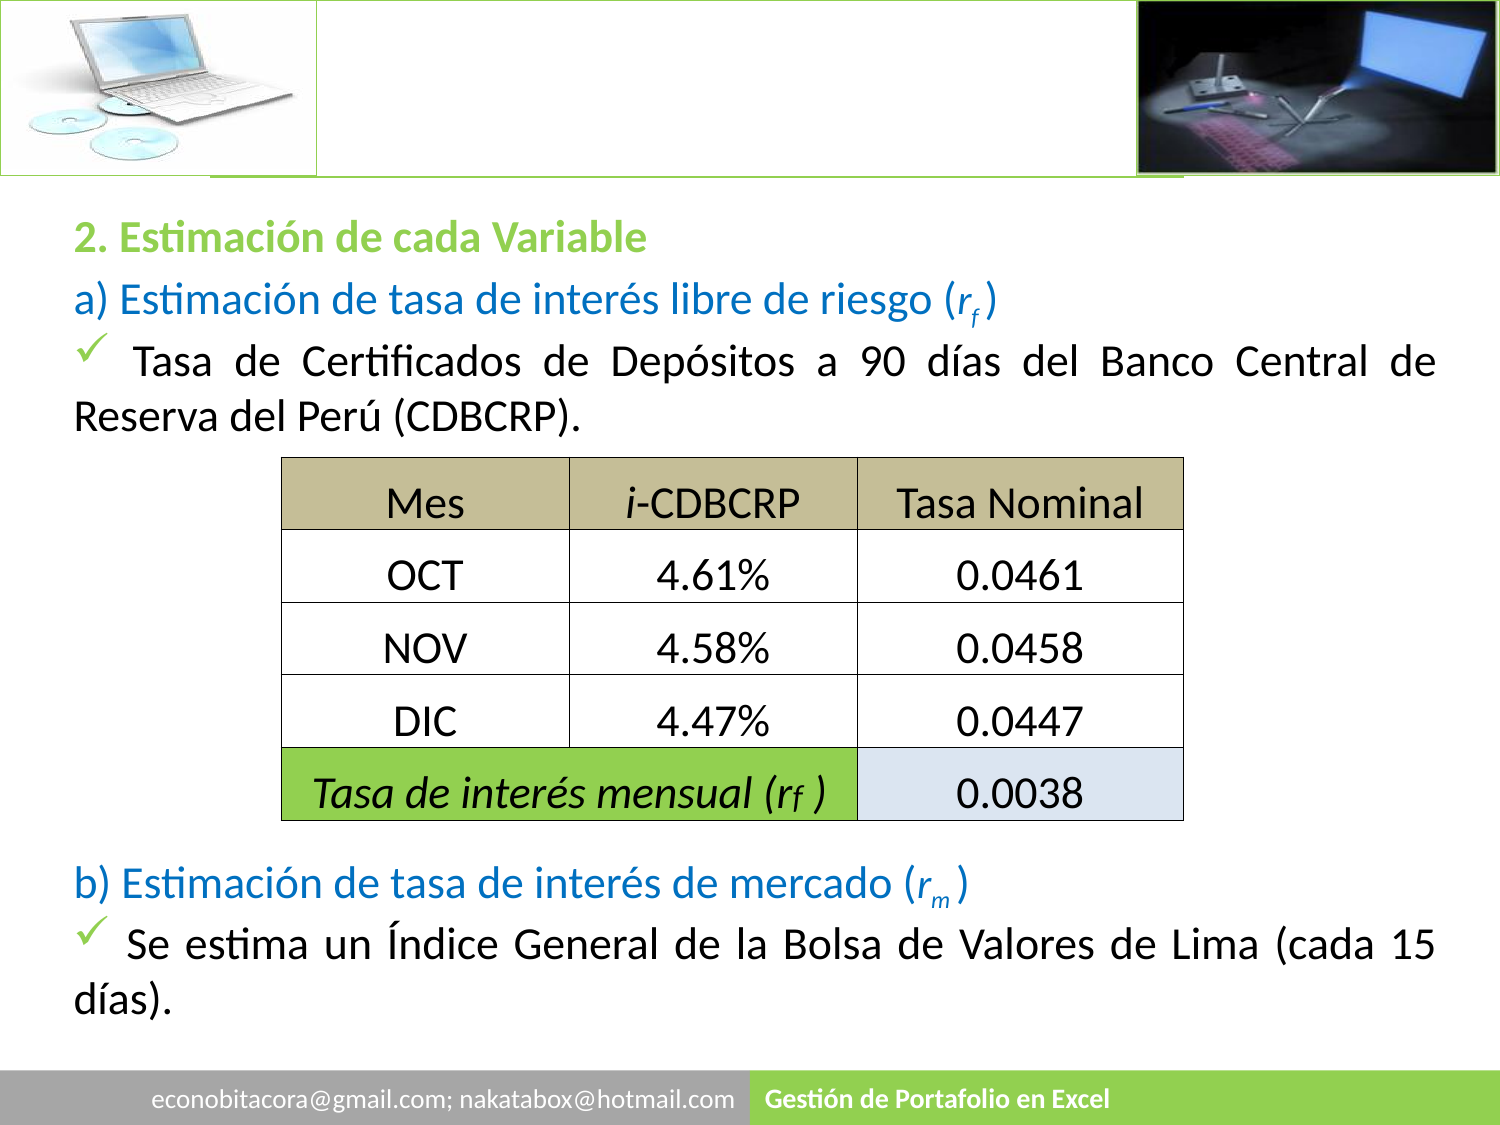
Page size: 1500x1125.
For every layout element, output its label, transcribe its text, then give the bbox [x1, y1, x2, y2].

table_header i-CDBCRP [570, 458, 857, 529]
table_cell 4.61% [570, 530, 857, 602]
table_cell 0.0461 [858, 530, 1183, 602]
text_box [318, 0, 1134, 178]
table_header Mes [282, 458, 569, 529]
picture [1136, 0, 1500, 177]
table_cell DIC [282, 675, 569, 747]
table_header Tasa Nominal [858, 458, 1183, 529]
table_cell 0.0038 [858, 748, 1183, 820]
text_box Gestión de Portafolio en Excel [749, 1070, 1500, 1125]
text_box econobitacora@gmail.com; nakatabox@hotmail.com [0, 1070, 749, 1125]
table_cell 0.0458 [858, 603, 1183, 674]
picture [0, 0, 317, 177]
table_cell 0.0447 [858, 675, 1183, 747]
table_cell NOV [282, 603, 569, 674]
table_cell OCT [282, 530, 569, 602]
text_box 2. Estimación de cada Variable a) Estimación de tasa de interés libre de riesgo (rf ) Tasa de Certificados de Depósitos a 90 días del Banco Central de Reserva del Perú (CDBCRP). b) Estimación de tasa de interés de mercado (rm ) Se estima un Índice General de la Bolsa de Valores de Lima (cada 15 días). [58, 199, 1453, 1020]
table_cell 4.47% [570, 675, 857, 747]
table_cell Tasa de interés mensual (rf ) [282, 748, 857, 820]
table_cell 4.58% [570, 603, 857, 674]
